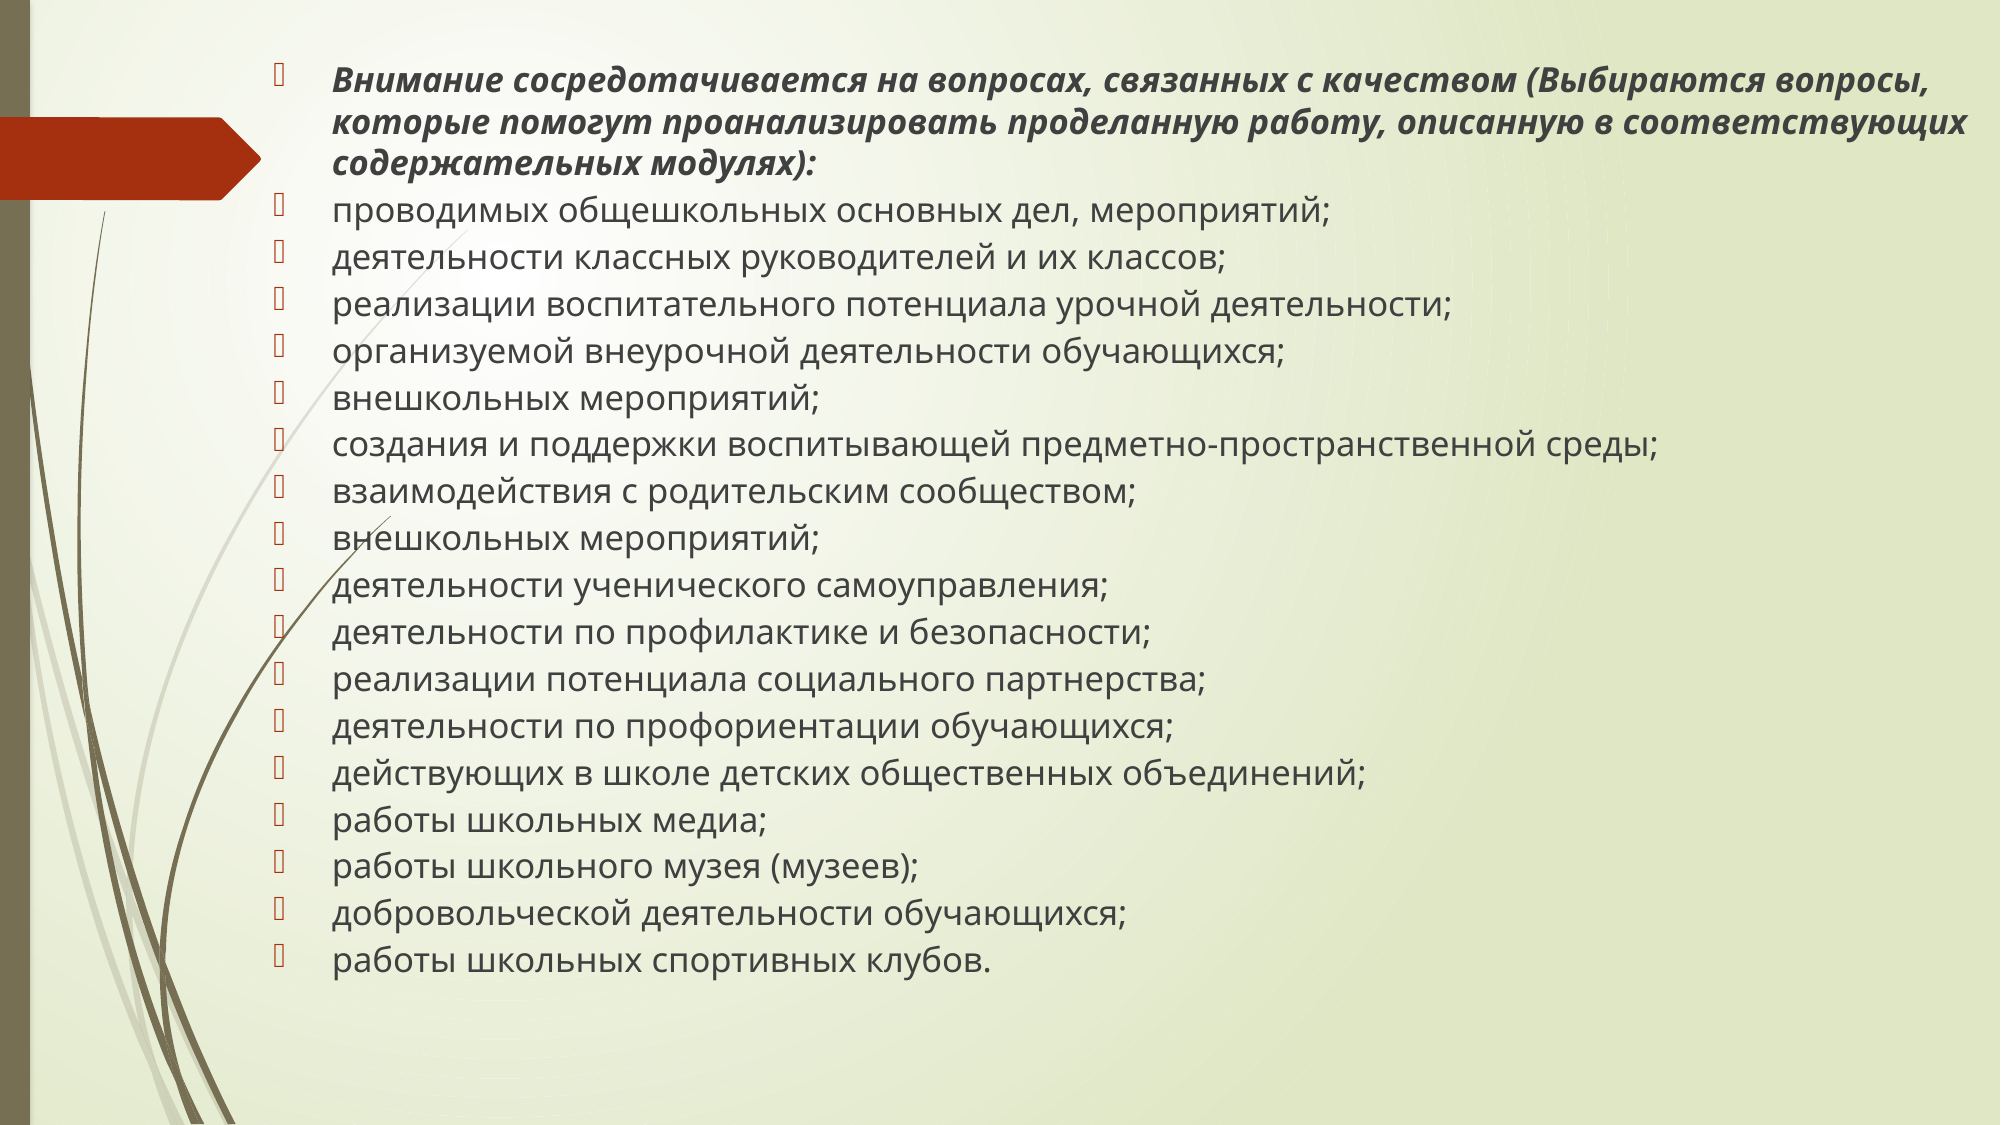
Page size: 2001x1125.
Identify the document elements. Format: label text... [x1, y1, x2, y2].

list Внимание сосредотачивается на вопросах, связанных с качеством (Выбираются вопросы, которые помогут проанализировать проделанную работу, описанную в соответствующих содержательных модулях): проводимых общешкольных основных дел, мероприятий; деятельности классных руководителей и их классов; реализации воспитательного потенциала урочной деятельности; организуемой внеурочной деятельности обучающихся; внешкольных мероприятий; создания и поддержки воспитывающей предметно-пространственной среды; взаимодействия с родительским сообществом; внешкольных мероприятий; деятельности ученического самоуправления; деятельности по профилактике и безопасности; реализации потенциала социального партнерства; деятельности по профориентации обучающихся; действующих в школе детских общественных объединений; работы школьных медиа; работы школьного музея (музеев); добровольческой деятельности обучающихся; работы школьных спортивных клубов. [258, 50, 1985, 1041]
